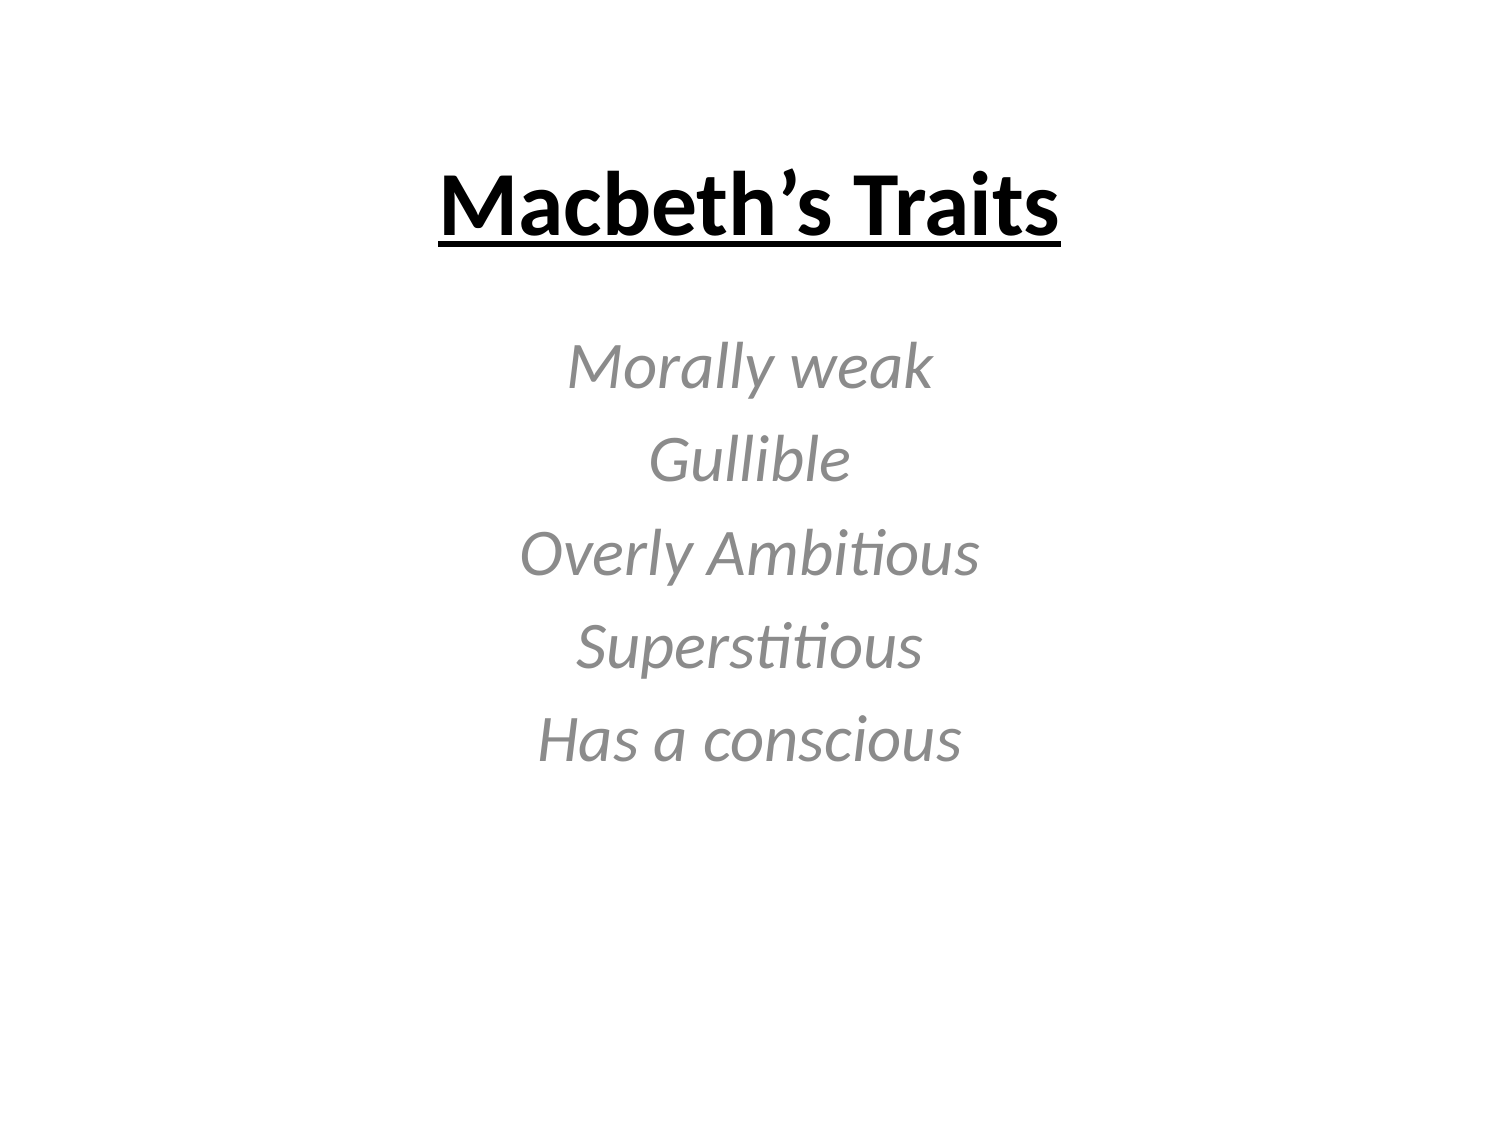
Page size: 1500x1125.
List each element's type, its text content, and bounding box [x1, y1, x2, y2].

subtitle Morally weak Gullible Overly Ambitious Superstitious Has a conscious [225, 314, 1275, 925]
title Macbeth’s Traits [112, 78, 1388, 320]
